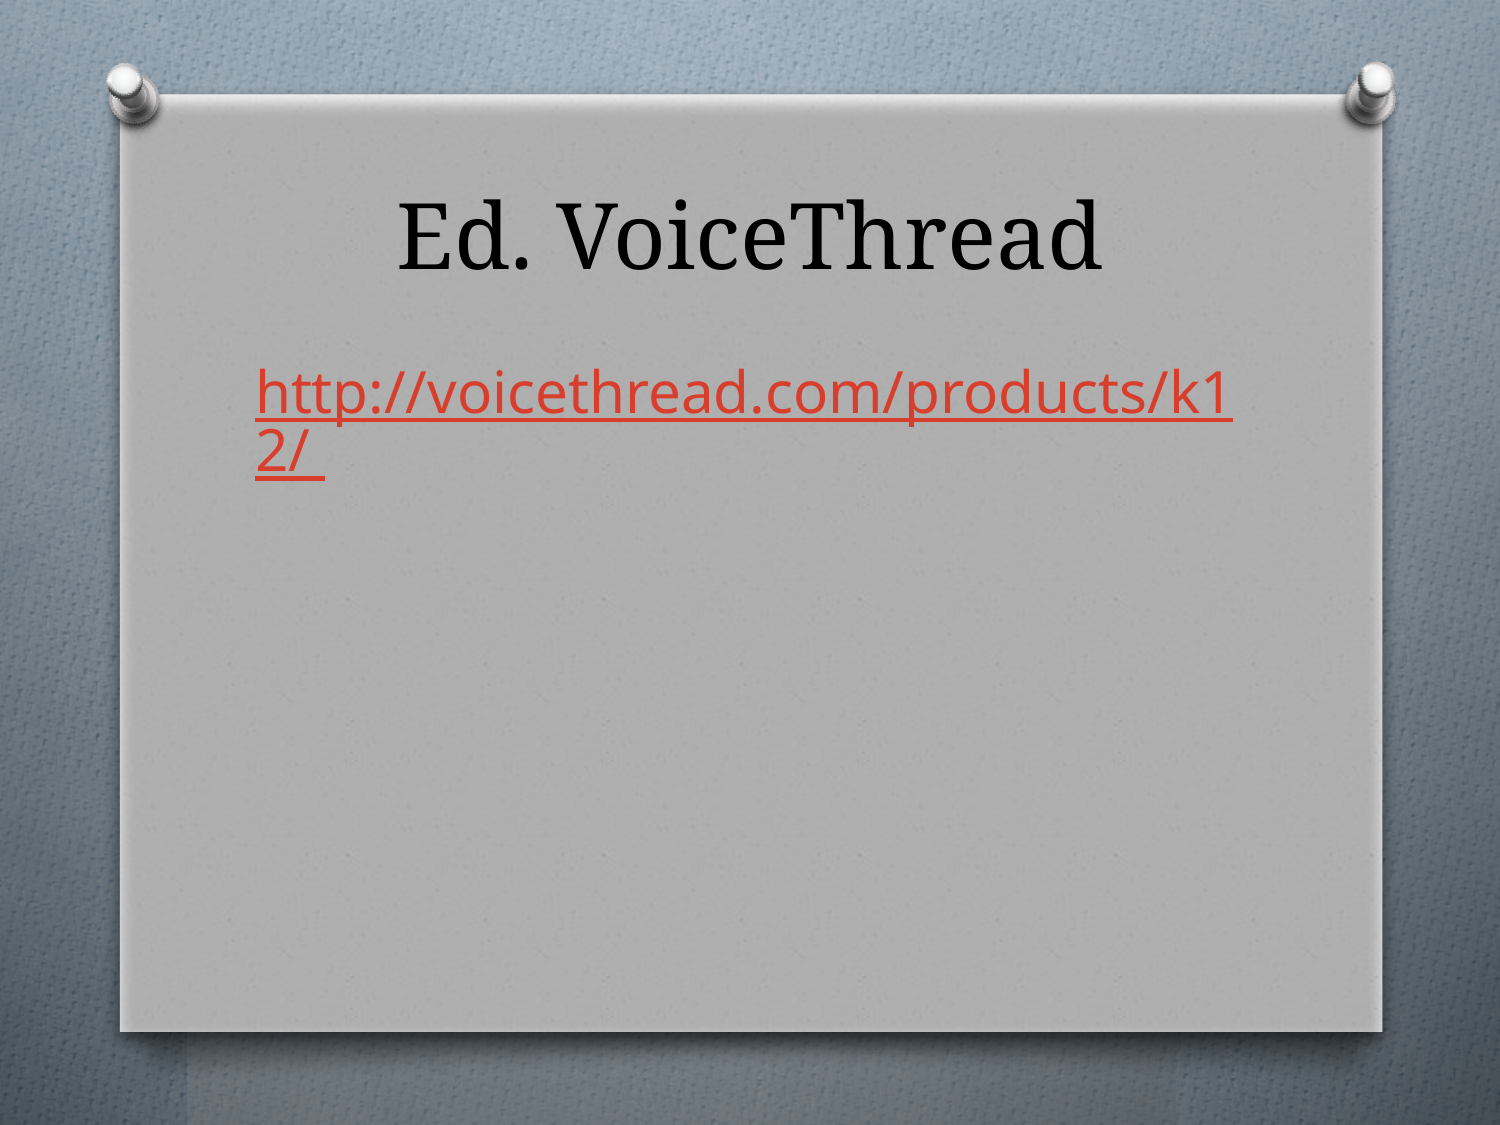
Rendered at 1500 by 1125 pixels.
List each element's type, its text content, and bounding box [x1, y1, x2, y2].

picture [1317, 35, 1439, 156]
title Ed. VoiceThread [179, 134, 1323, 332]
picture [75, 29, 198, 153]
list http://voicethread.com/products/k12/ [240, 347, 1257, 939]
